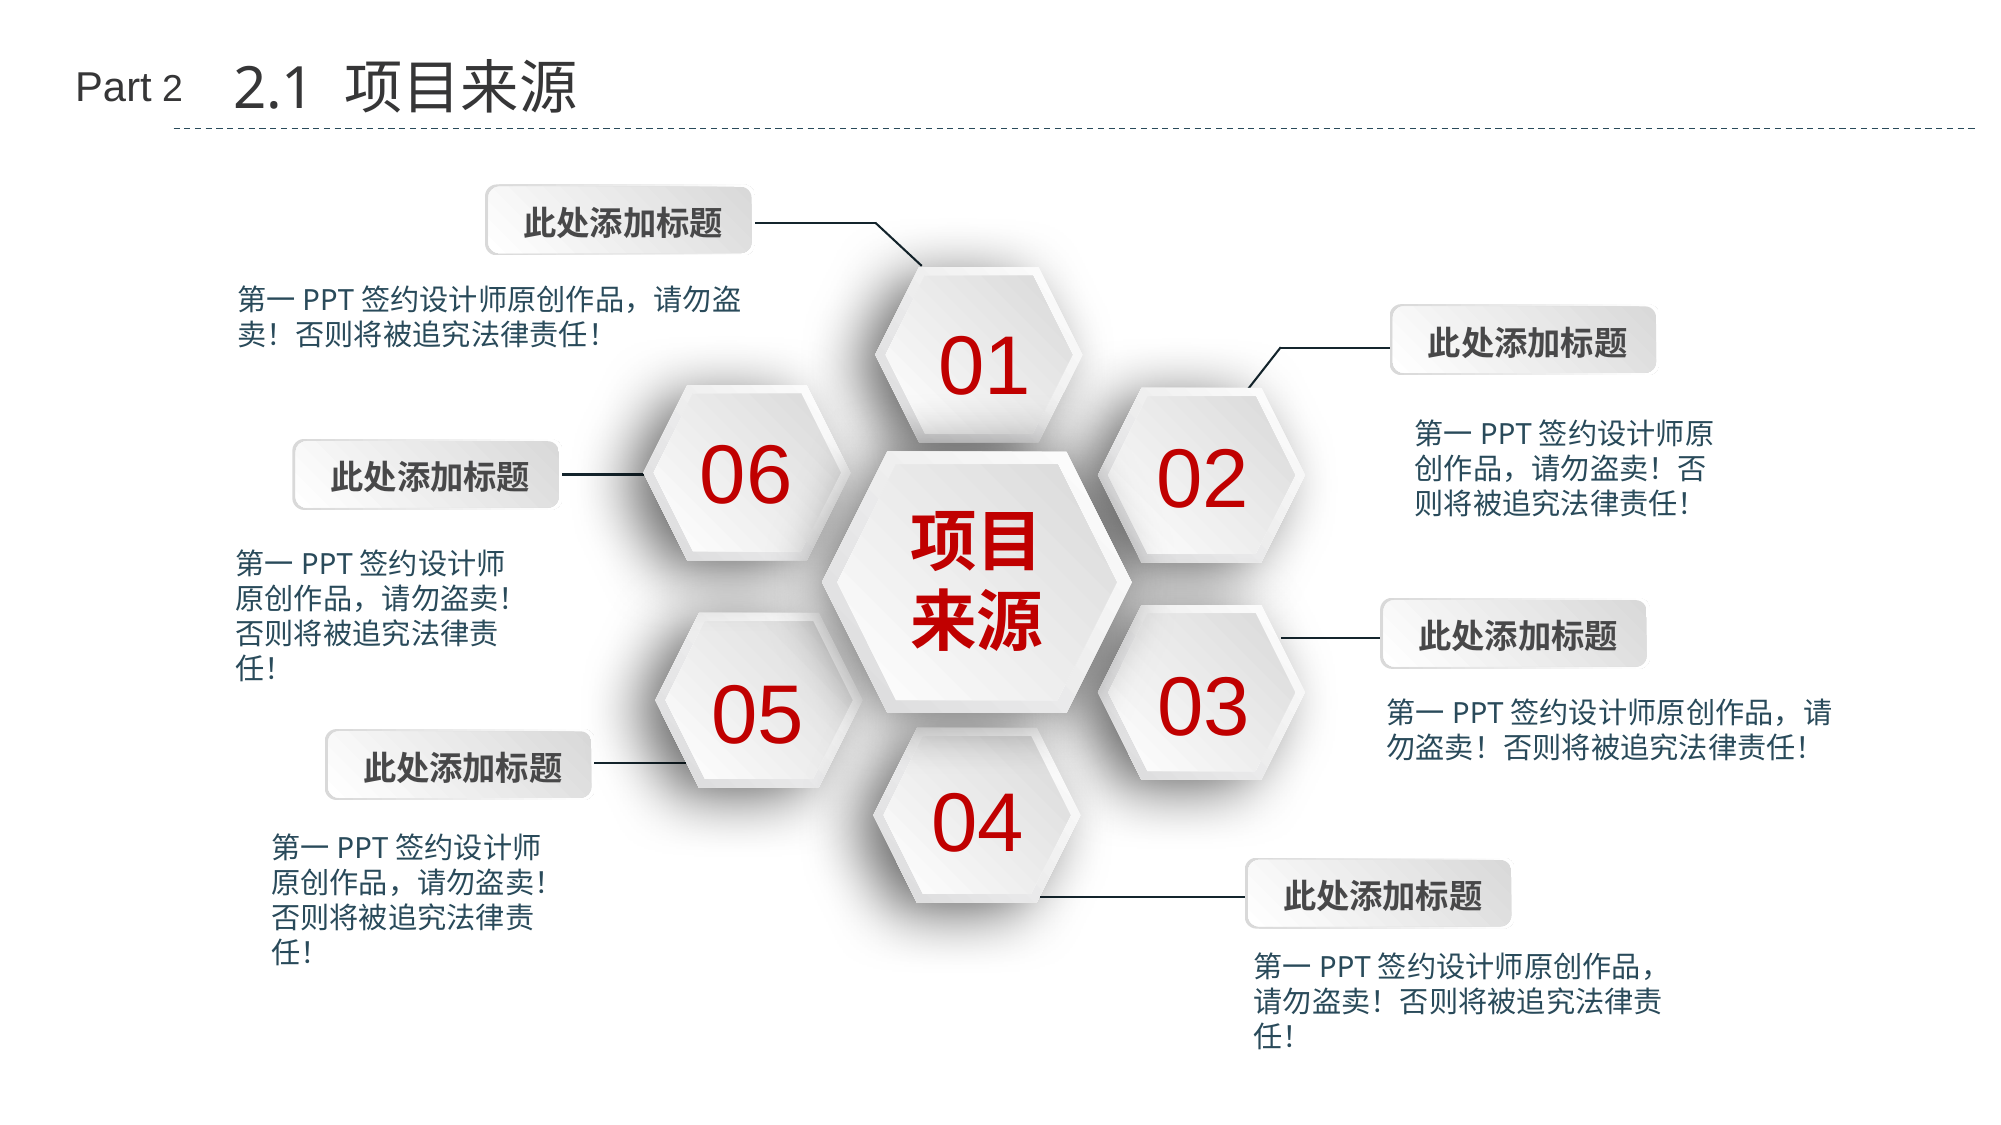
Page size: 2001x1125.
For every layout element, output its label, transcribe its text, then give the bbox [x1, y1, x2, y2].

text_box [821, 451, 1132, 714]
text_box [1379, 597, 1651, 670]
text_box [750, 222, 922, 267]
text_box 第一PPT签约设计师原创作品，请勿盗卖！否则将被追究法律责任！ [221, 273, 762, 359]
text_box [1097, 387, 1306, 563]
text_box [1244, 857, 1515, 929]
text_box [875, 267, 1083, 443]
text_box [484, 184, 756, 256]
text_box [873, 727, 1081, 903]
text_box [1097, 604, 1306, 780]
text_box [655, 612, 863, 788]
text_box 第一PPT签约设计师原创作品，请勿盗卖！否则将被追究法律责任！ [1371, 686, 1853, 772]
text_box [1246, 346, 1393, 391]
text_box 第一PPT签约设计师原创作品，请勿盗卖！否则将被追究法律责任！ [1238, 940, 1707, 1061]
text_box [324, 728, 595, 801]
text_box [643, 385, 851, 561]
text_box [1389, 303, 1660, 376]
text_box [292, 438, 563, 511]
text_box Part 2 [22, 52, 198, 118]
text_box 第一PPT签约设计师原创作品，请勿盗卖！否则将被追究法律责任！ [256, 821, 584, 977]
text_box 2.1 项目来源 [218, 42, 1046, 127]
text_box 第一PPT签约设计师原创作品，请勿盗卖！否则将被追究法律责任！ [220, 538, 549, 693]
text_box 第一PPT签约设计师原创作品，请勿盗卖！否则将被追究法律责任！ [1399, 408, 1751, 529]
